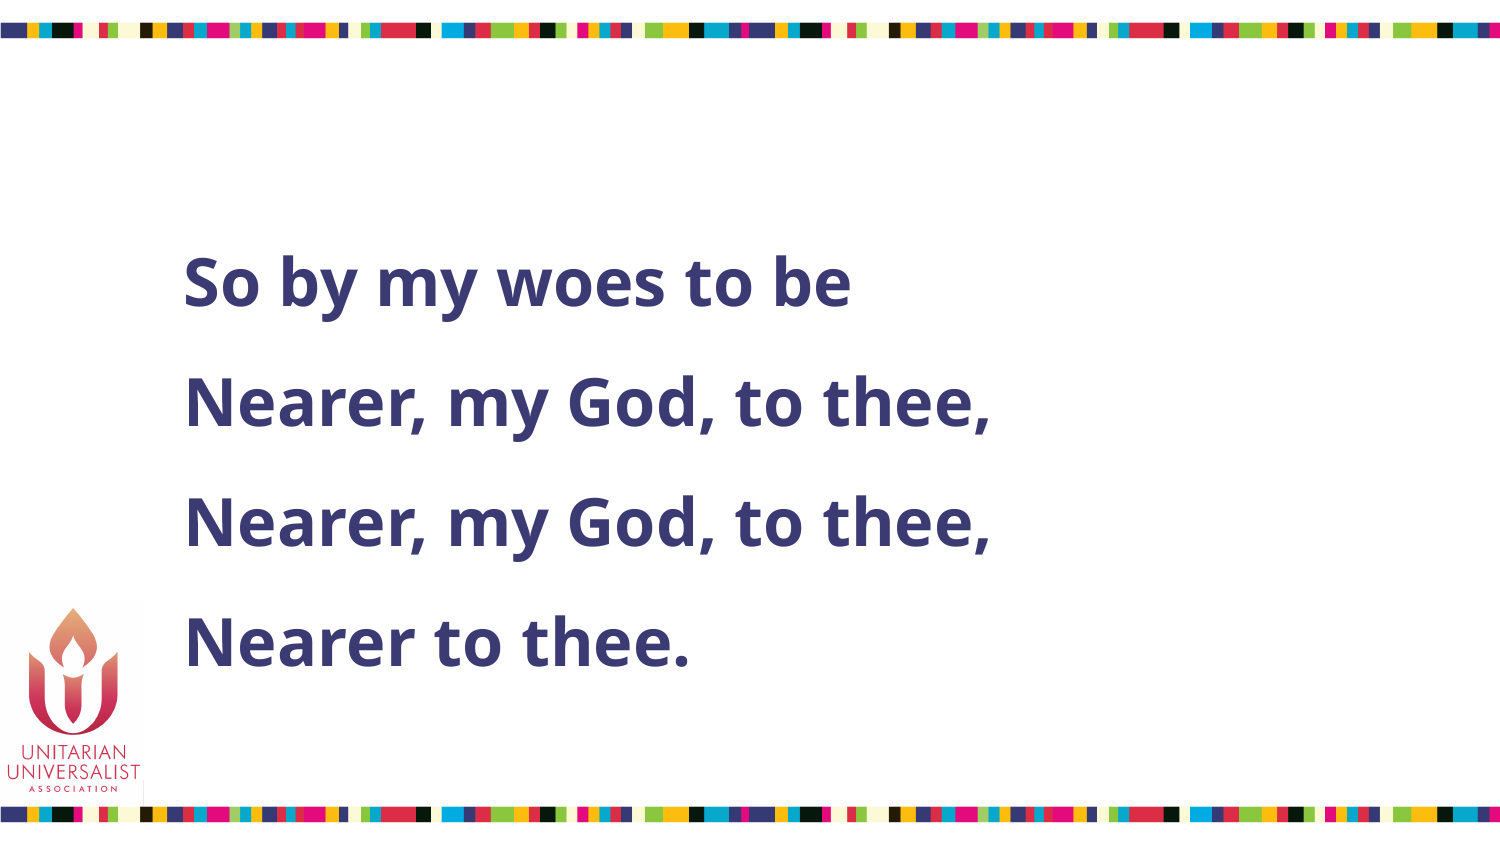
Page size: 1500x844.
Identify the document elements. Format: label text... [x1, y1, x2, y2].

picture [0, 22, 1500, 40]
text_box So by my woes to be Nearer, my God, to thee, Nearer, my God, to thee, Nearer to thee. [168, 184, 1421, 695]
picture [0, 600, 1500, 824]
